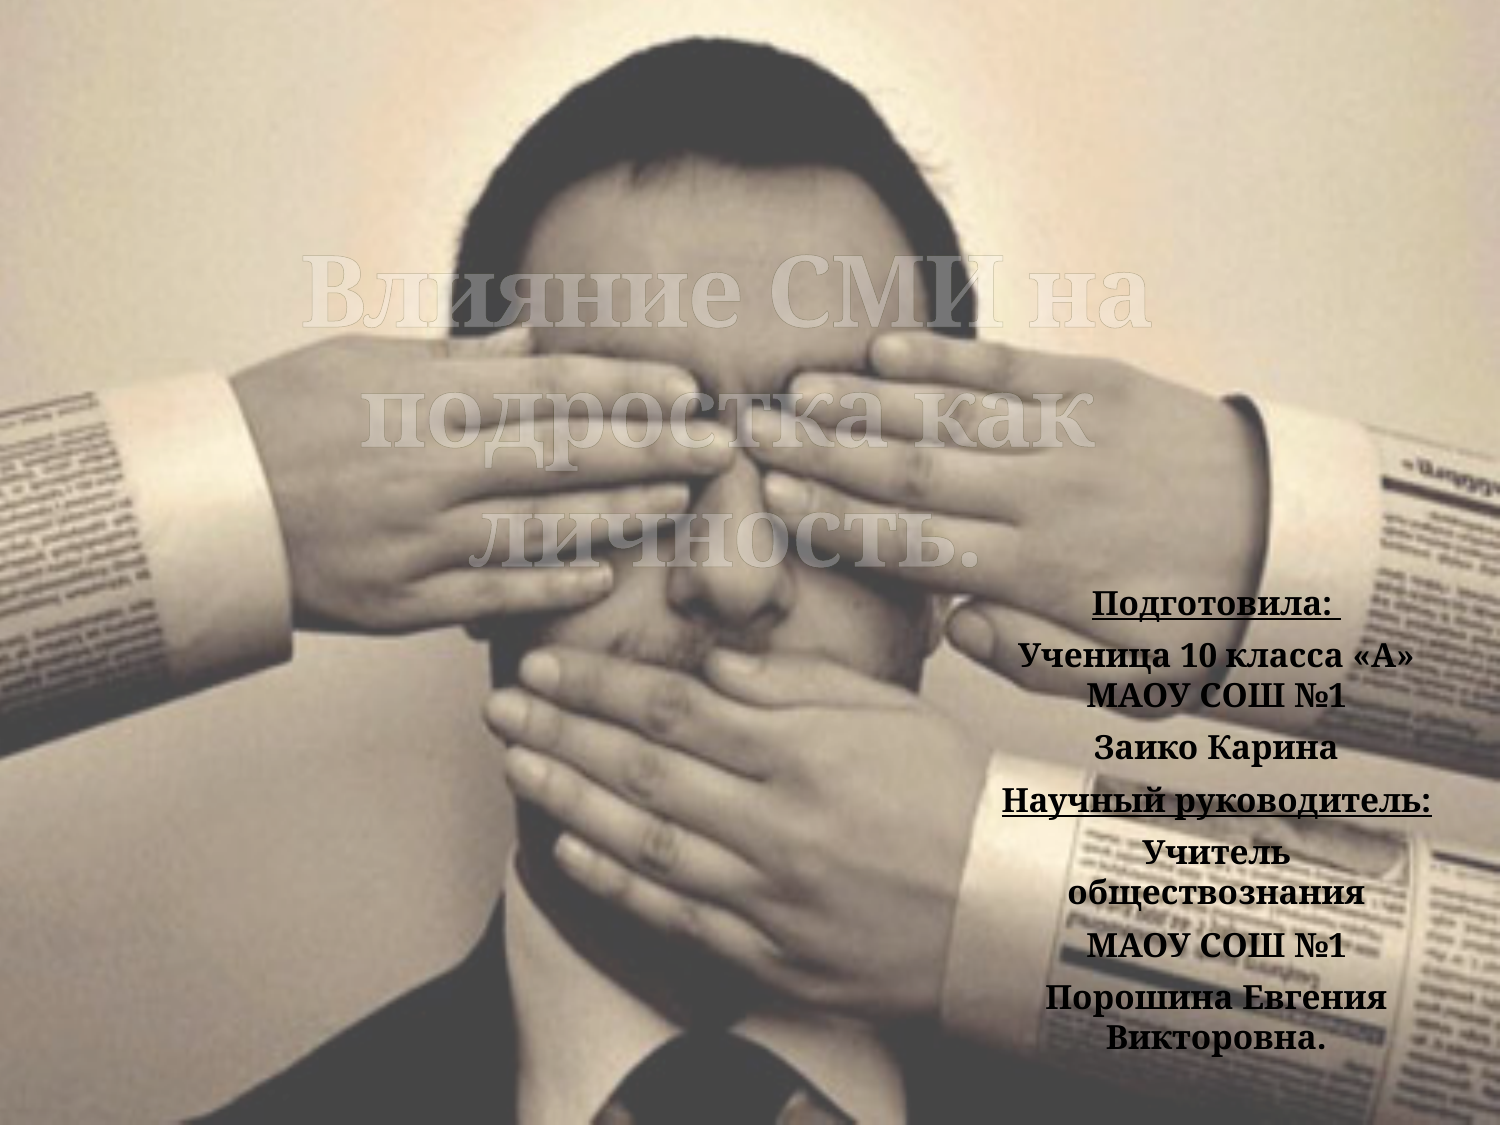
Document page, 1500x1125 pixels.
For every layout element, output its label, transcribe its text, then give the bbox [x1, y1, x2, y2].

subtitle Подготовила: Ученица 10 класса «А» МАОУ СОШ №1 Заико Карина Научный руководитель: Учитель обществознания МАОУ СОШ №1 Порошина Евгения Викторовна. [986, 574, 1447, 1041]
title Влияние СМИ на подростка как личность. [218, 208, 1234, 595]
